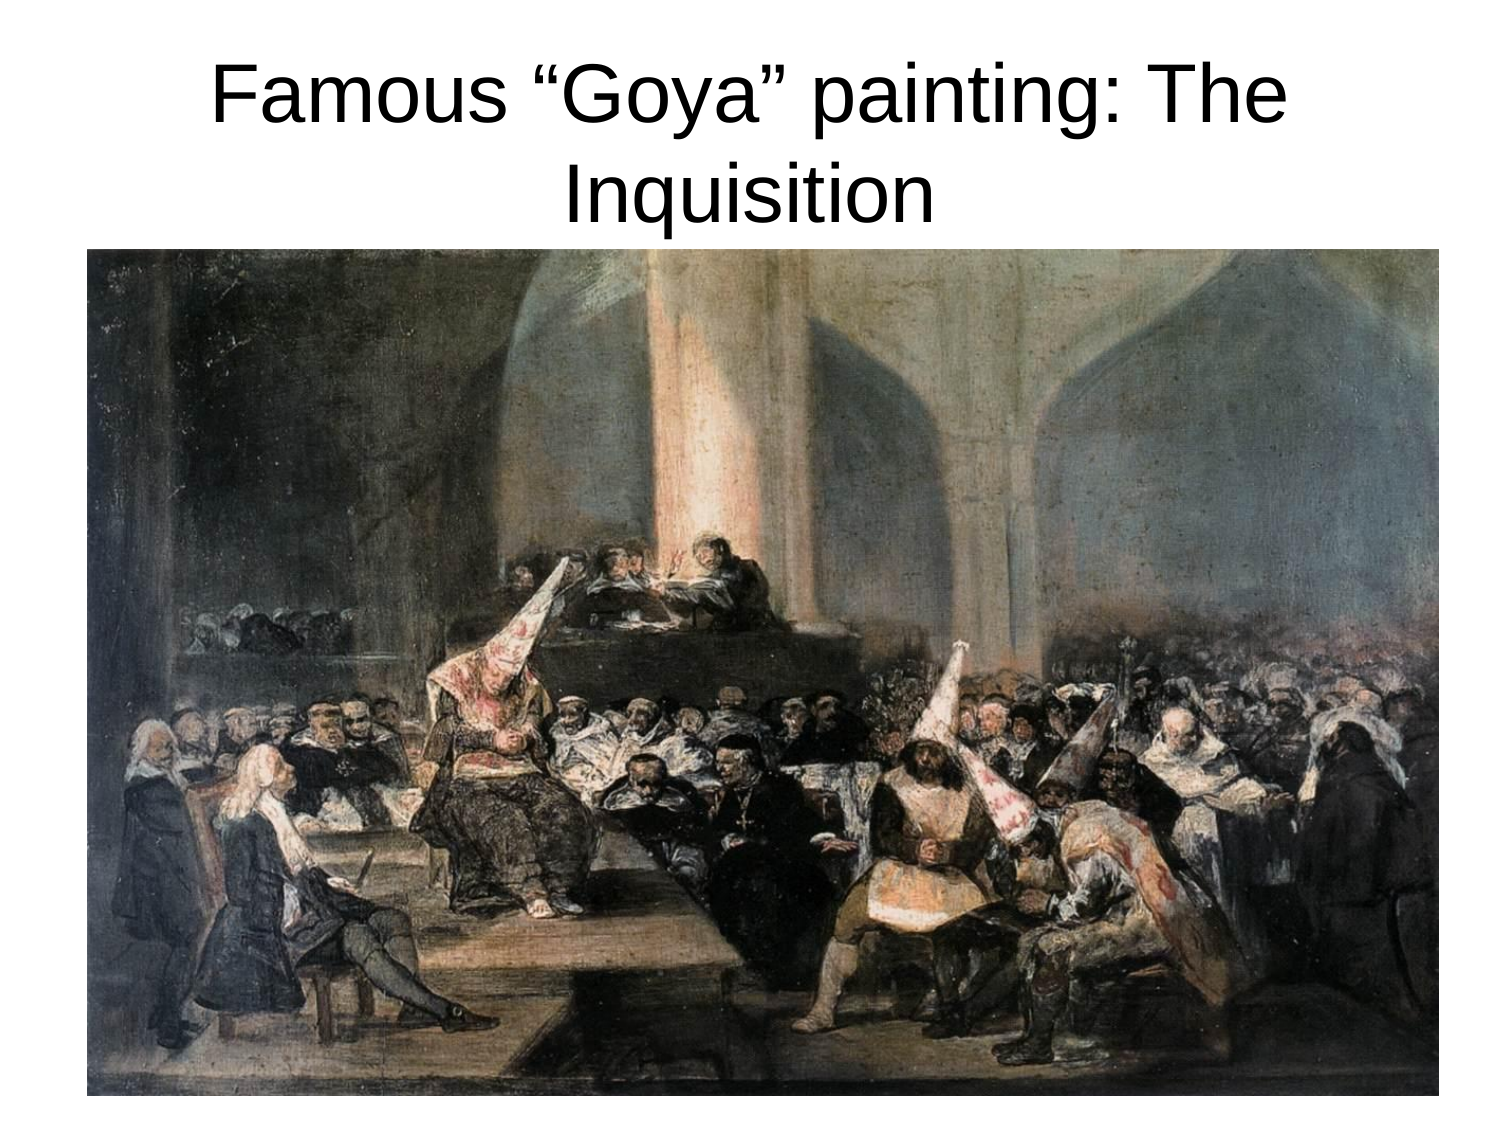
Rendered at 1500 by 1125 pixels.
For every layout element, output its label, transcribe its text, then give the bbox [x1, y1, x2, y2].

picture [87, 249, 1440, 1096]
title Famous “Goya” painting: The Inquisition [75, 45, 1425, 233]
